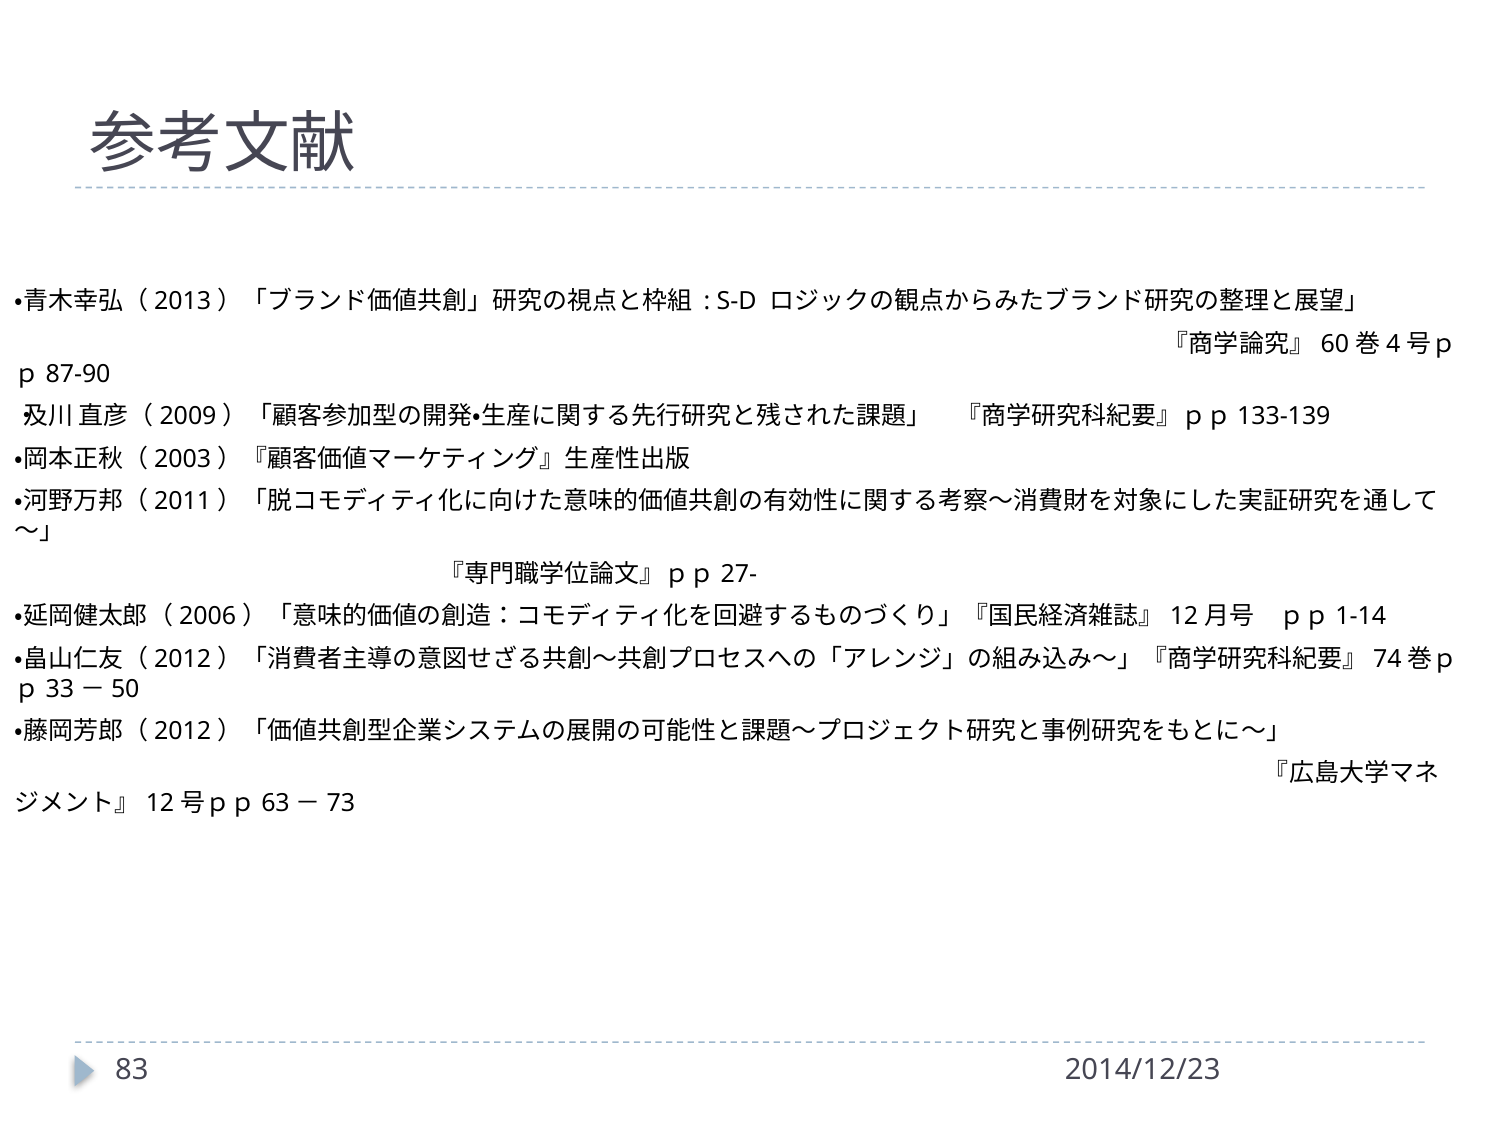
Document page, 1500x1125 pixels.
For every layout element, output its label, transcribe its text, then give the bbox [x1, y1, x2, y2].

slide_number 83 [100, 1042, 426, 1103]
title 参考文献 [75, 24, 1425, 188]
list ・青木幸弘（2013）「ブランド価値共創」研究の視点と枠組 : S-D ロジックの観点からみたブランド研究の整理と展望」 『商学論究』60巻4号ｐｐ87-90 ・及川 直彦（2009）「顧客参加型の開発・生産に関する先行研究と残された課題」 『商学研究科紀要』ｐｐ133-139 ・岡本正秋（2003）『顧客価値マーケティング』生産性出版 ・河野万邦（2011）「脱コモディティ化に向けた意味的価値共創の有効性に関する考察～消費財を対象にした実証研究を通して～」 『専門職学位論文』ｐｐ27- ・延岡健太郎（2006）「意味的価値の創造：コモディティ化を回避するものづくり」『国民経済雑誌』12月号 ｐｐ1-14 ・畠山仁友（2012）「消費者主導の意図せざる共創～共創プロセスへの「アレンジ」の組み込み～」『商学研究科紀要』74巻ｐｐ33－50 ・藤岡芳郎（2012）「価値共創型企業システムの展開の可能性と課題～プロジェクト研究と事例研究をもとに～」 『広島大学マネジメント』12号ｐｐ63－73 [0, 277, 1475, 1021]
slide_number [1050, 1042, 1426, 1103]
